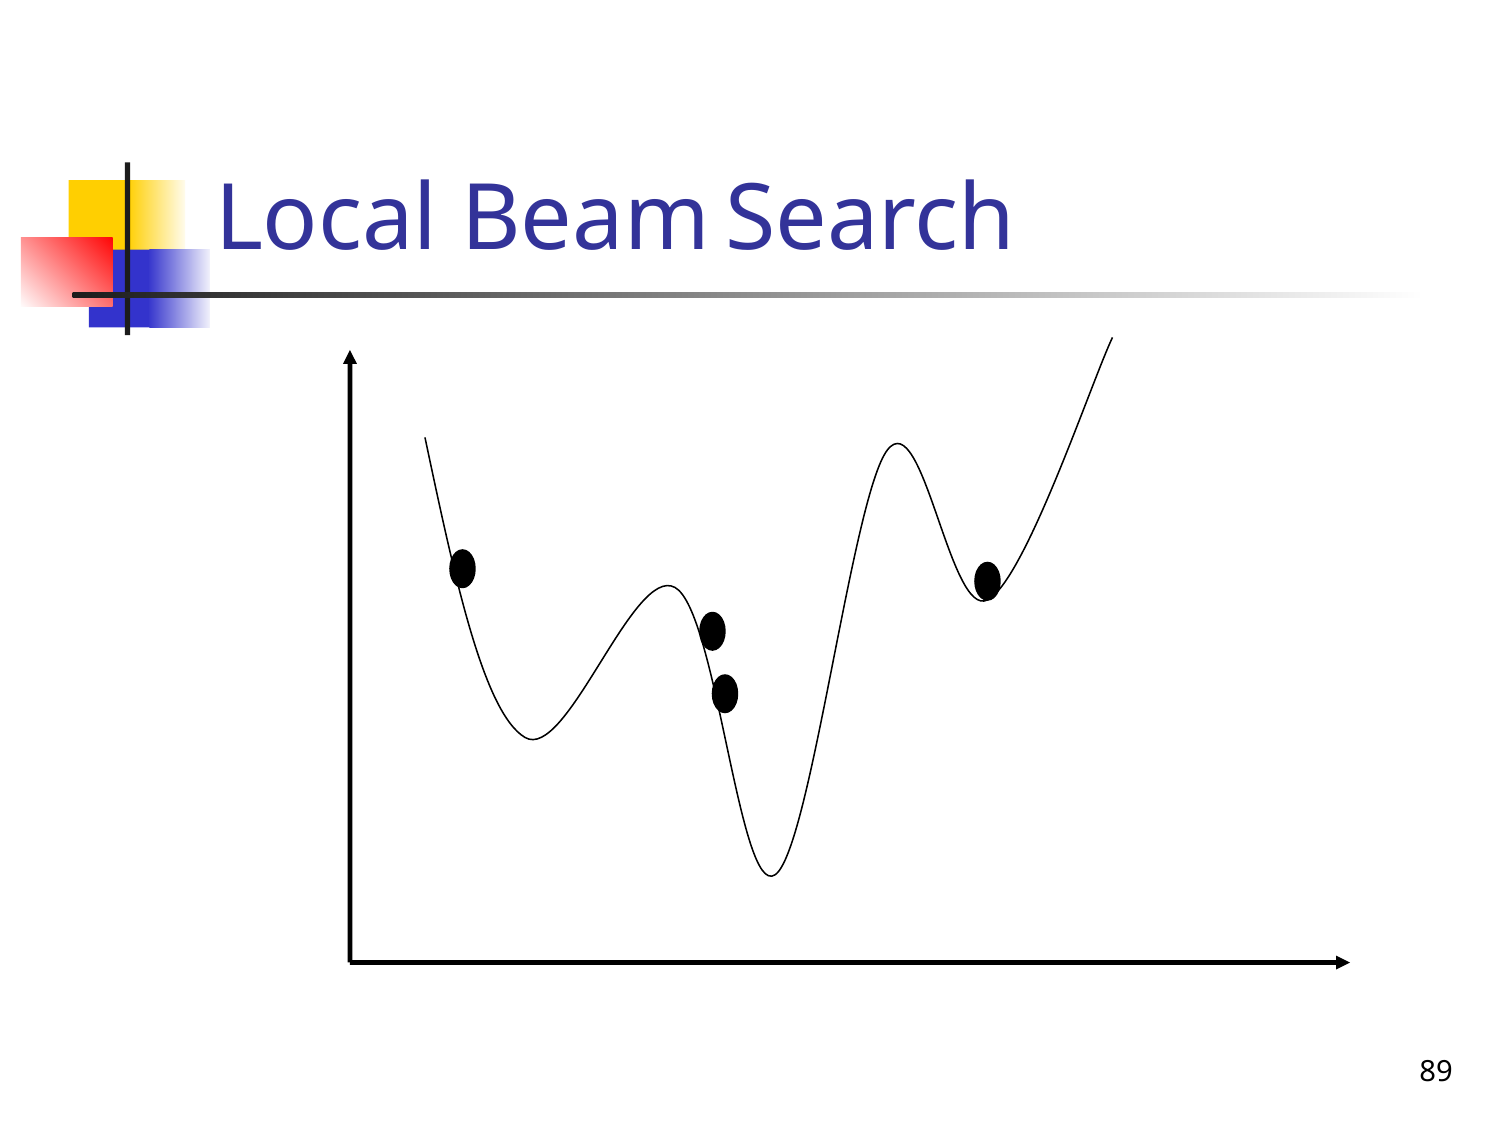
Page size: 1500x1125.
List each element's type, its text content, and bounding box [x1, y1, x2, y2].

title Local Beam Search [199, 140, 1479, 276]
text_box [975, 562, 1000, 601]
slide_number 89 [1154, 1023, 1468, 1100]
text_box [349, 956, 1351, 969]
text_box [424, 337, 1113, 877]
text_box [343, 349, 357, 962]
text_box [699, 612, 725, 651]
text_box [450, 549, 475, 588]
text_box [712, 675, 738, 713]
